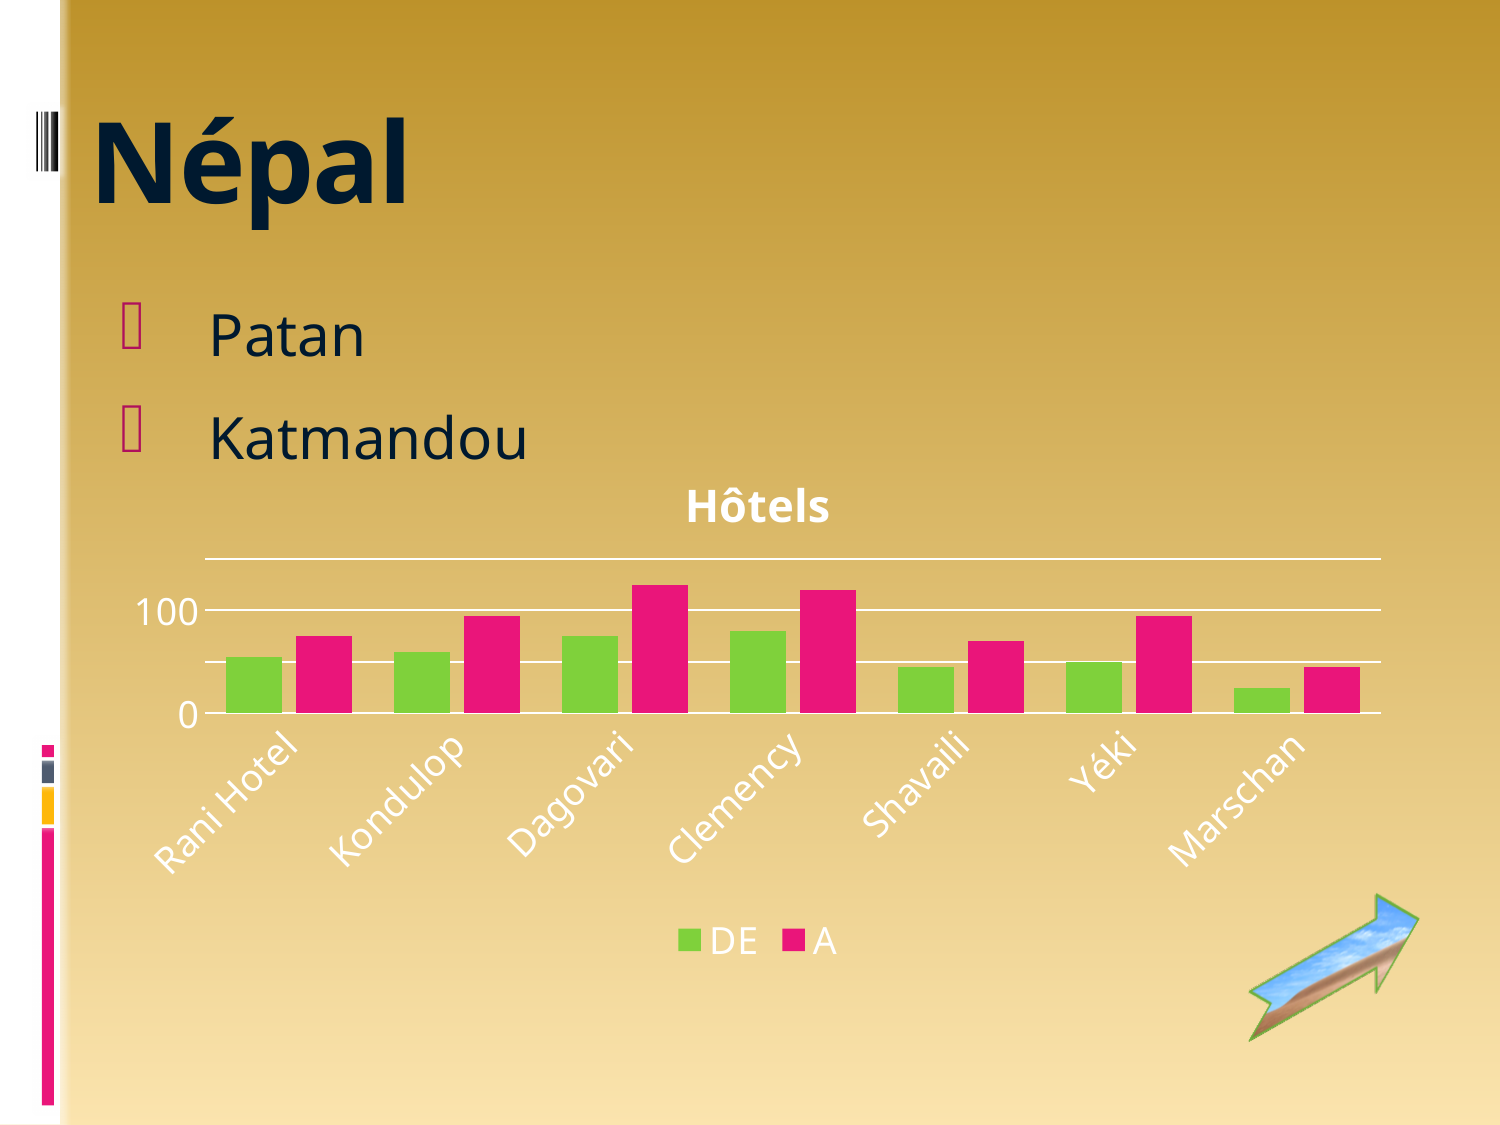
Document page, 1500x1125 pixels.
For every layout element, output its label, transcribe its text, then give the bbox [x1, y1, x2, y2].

title Népal [75, 83, 1425, 234]
picture [1246, 866, 1421, 1068]
chart [107, 441, 1408, 974]
list Patan Katmandou [76, 290, 739, 1033]
